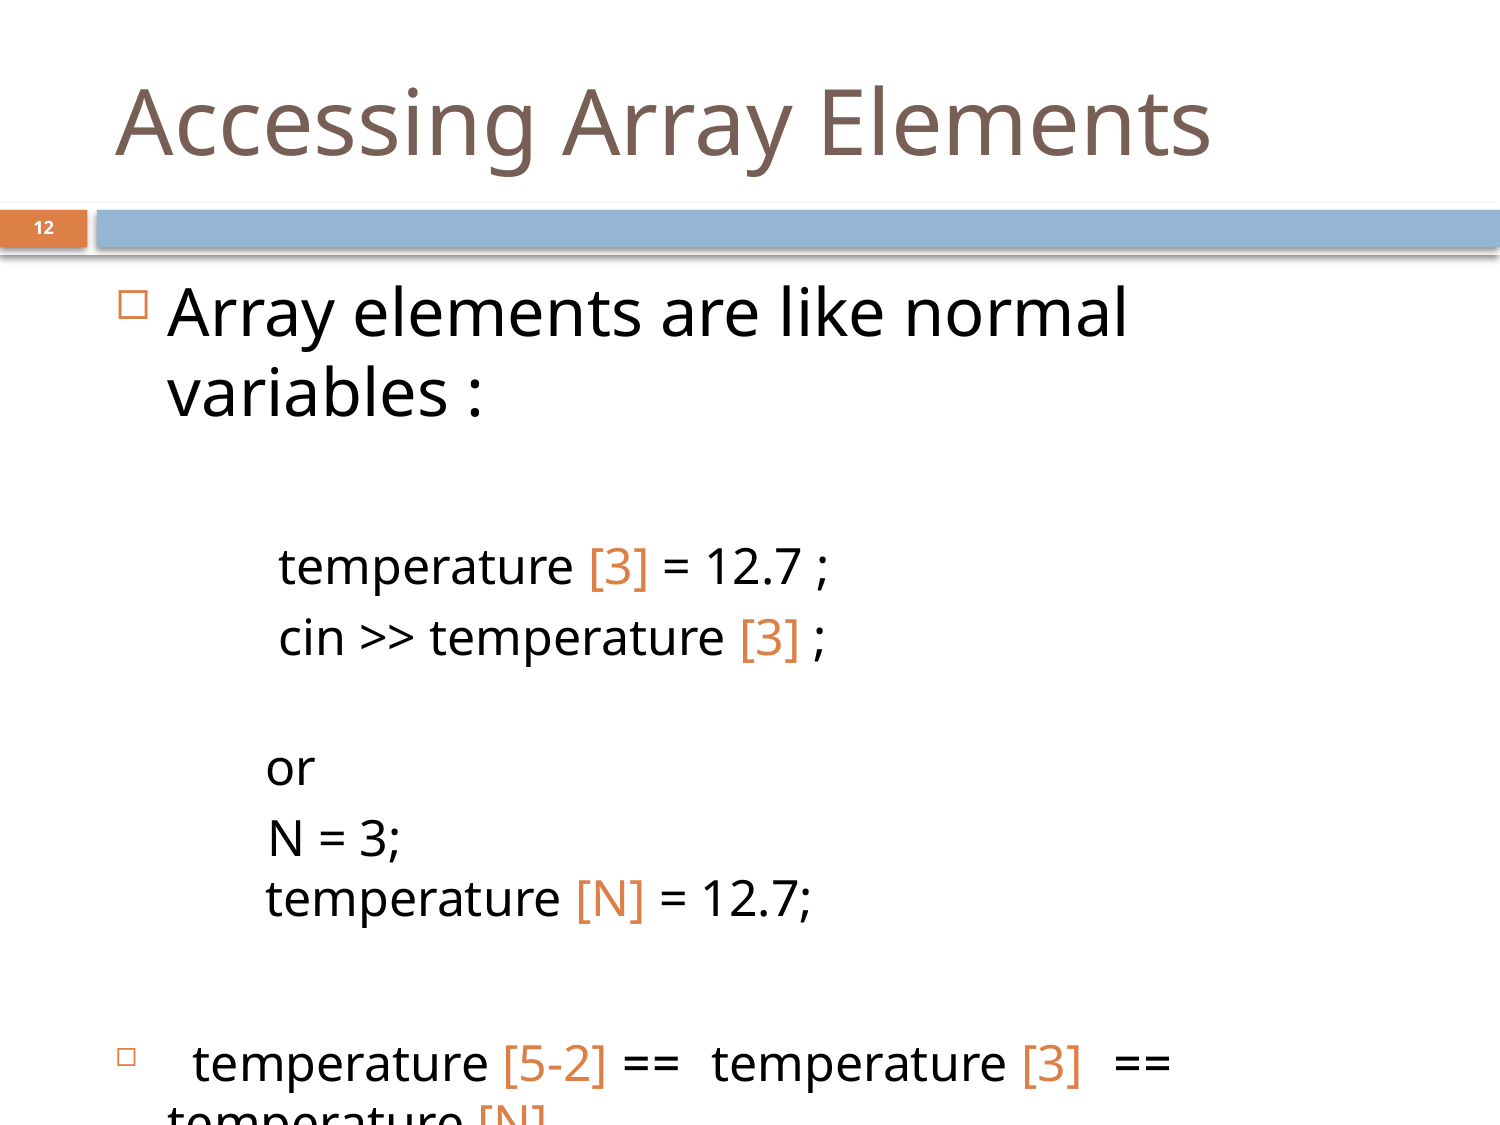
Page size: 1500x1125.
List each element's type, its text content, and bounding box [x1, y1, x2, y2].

slide_number 12 [0, 208, 88, 249]
list Array elements are like normal variables : temperature [3] = 12.7 ; cin >> temperature [3] ; or N = 3; temperature [N] = 12.7; temperature [5-2] == temperature [3] == temperature [N] [100, 262, 1439, 1107]
title Accessing Array Elements [100, 37, 1439, 201]
